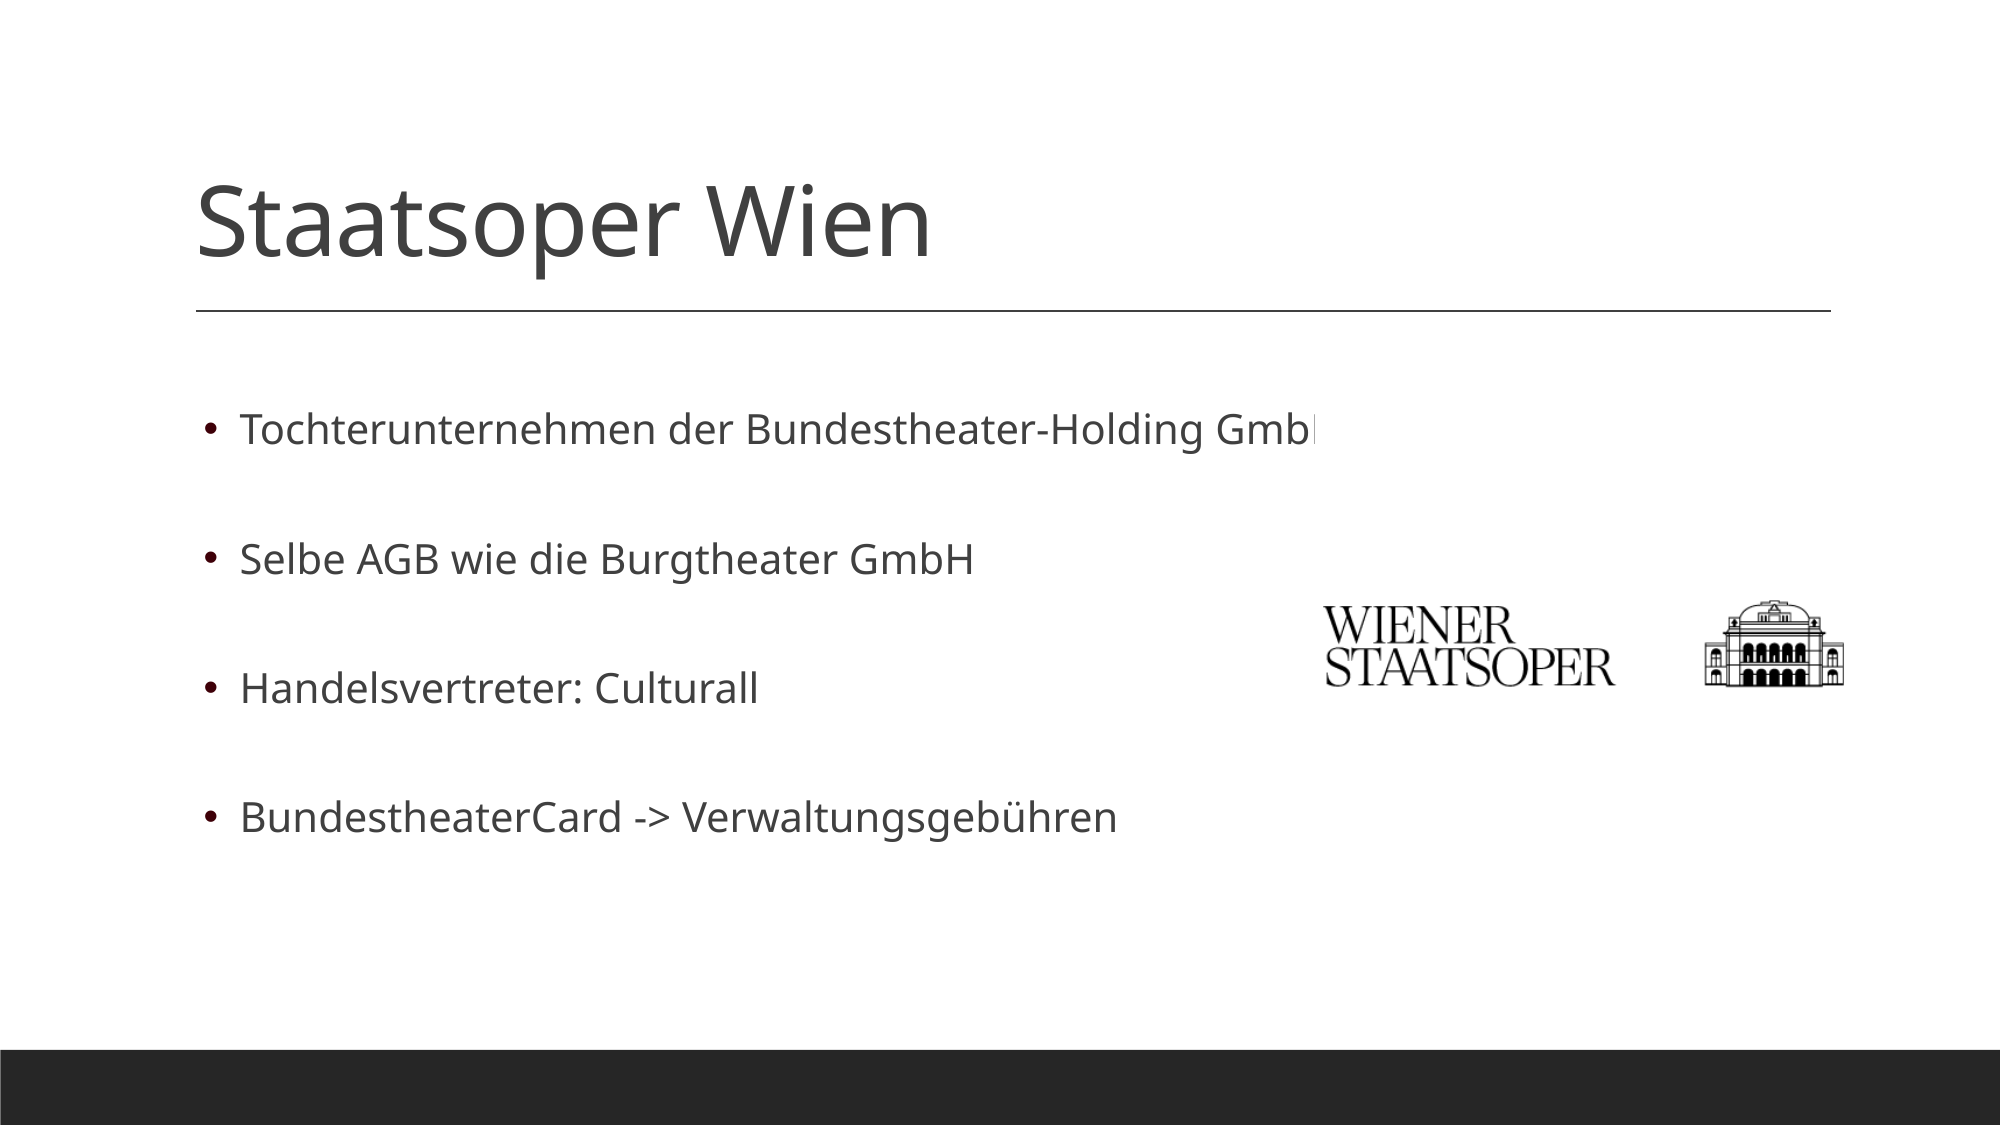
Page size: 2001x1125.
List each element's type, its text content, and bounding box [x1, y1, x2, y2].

picture [1314, 386, 1851, 923]
title Staatsoper Wien [180, 47, 1830, 285]
list Tochterunternehmen der Bundestheater-Holding GmbH Selbe AGB wie die Burgtheater GmbH Handelsvertreter: Culturall BundestheaterCard -> Verwaltungsgebühren [180, 345, 1830, 963]
